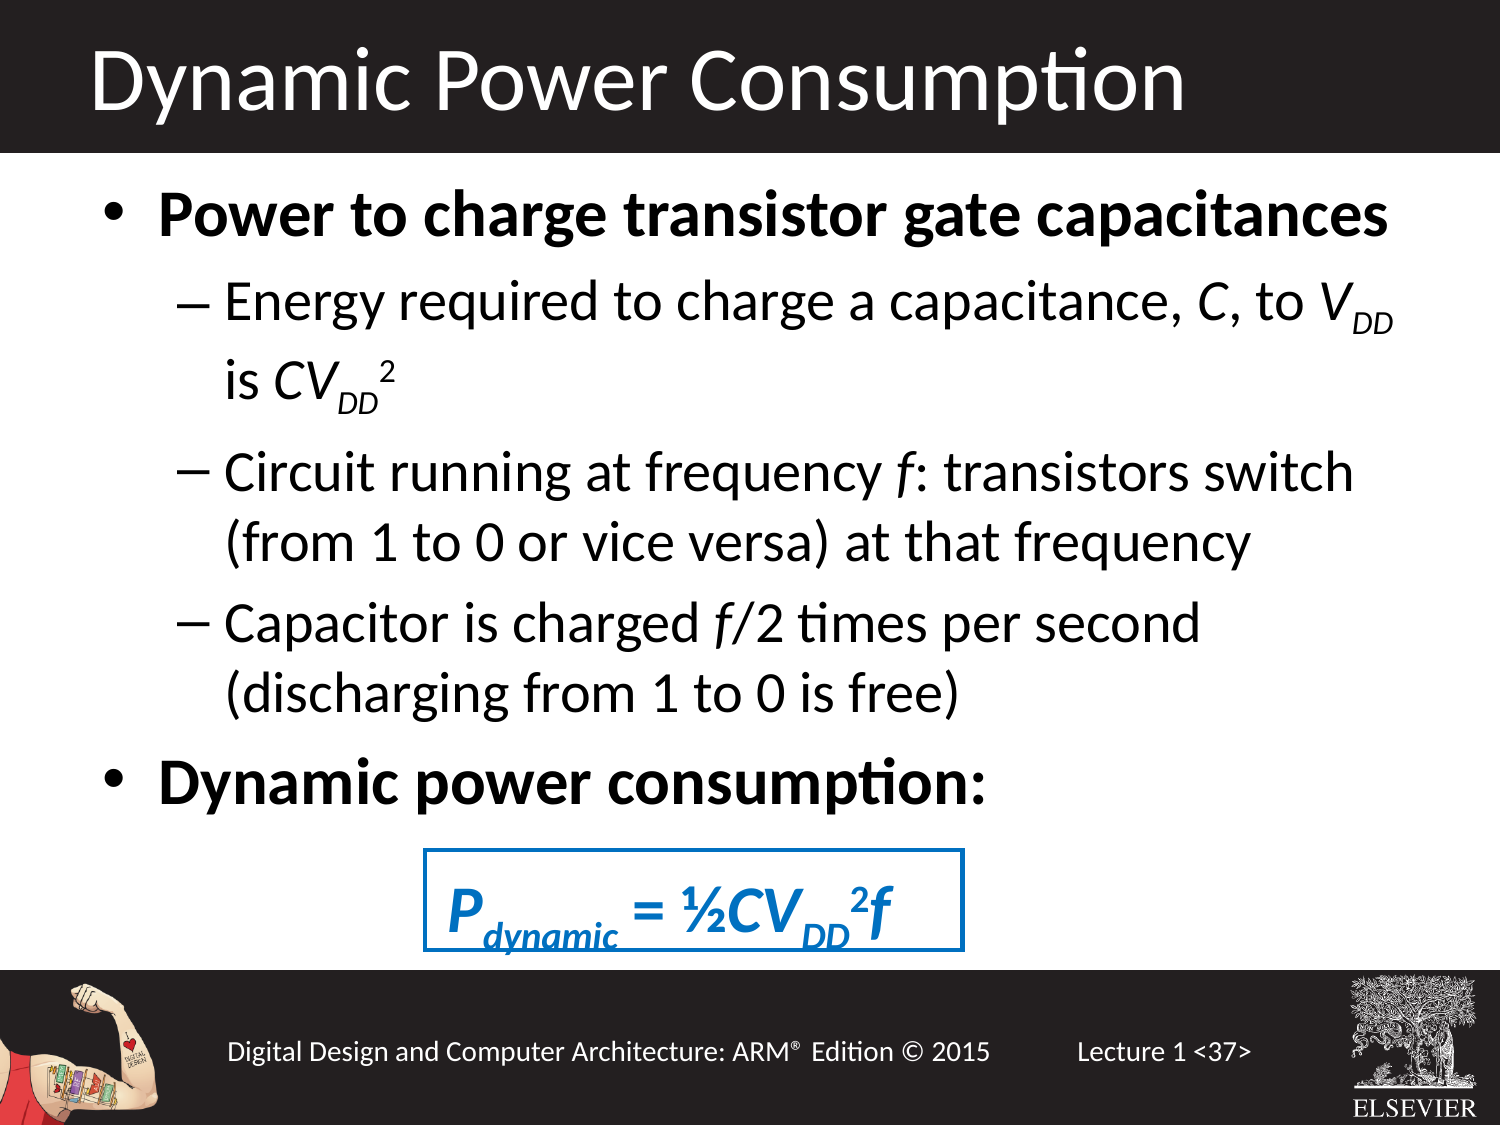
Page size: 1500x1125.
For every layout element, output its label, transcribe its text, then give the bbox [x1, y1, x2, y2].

list Power to charge transistor gate capacitances Energy required to charge a capacitance, C, to VDD is CVDD2 Circuit running at frequency f: transistors switch (from 1 to 0 or vice versa) at that frequency Capacitor is charged f/2 times per second (discharging from 1 to 0 is free) Dynamic power consumption: Pdynamic = ½CVDD2f [87, 162, 1450, 1025]
picture [1350, 974, 1477, 1117]
text_box Dynamic Power Consumption [75, 11, 1375, 136]
text_box [424, 849, 963, 950]
picture [0, 979, 163, 1125]
